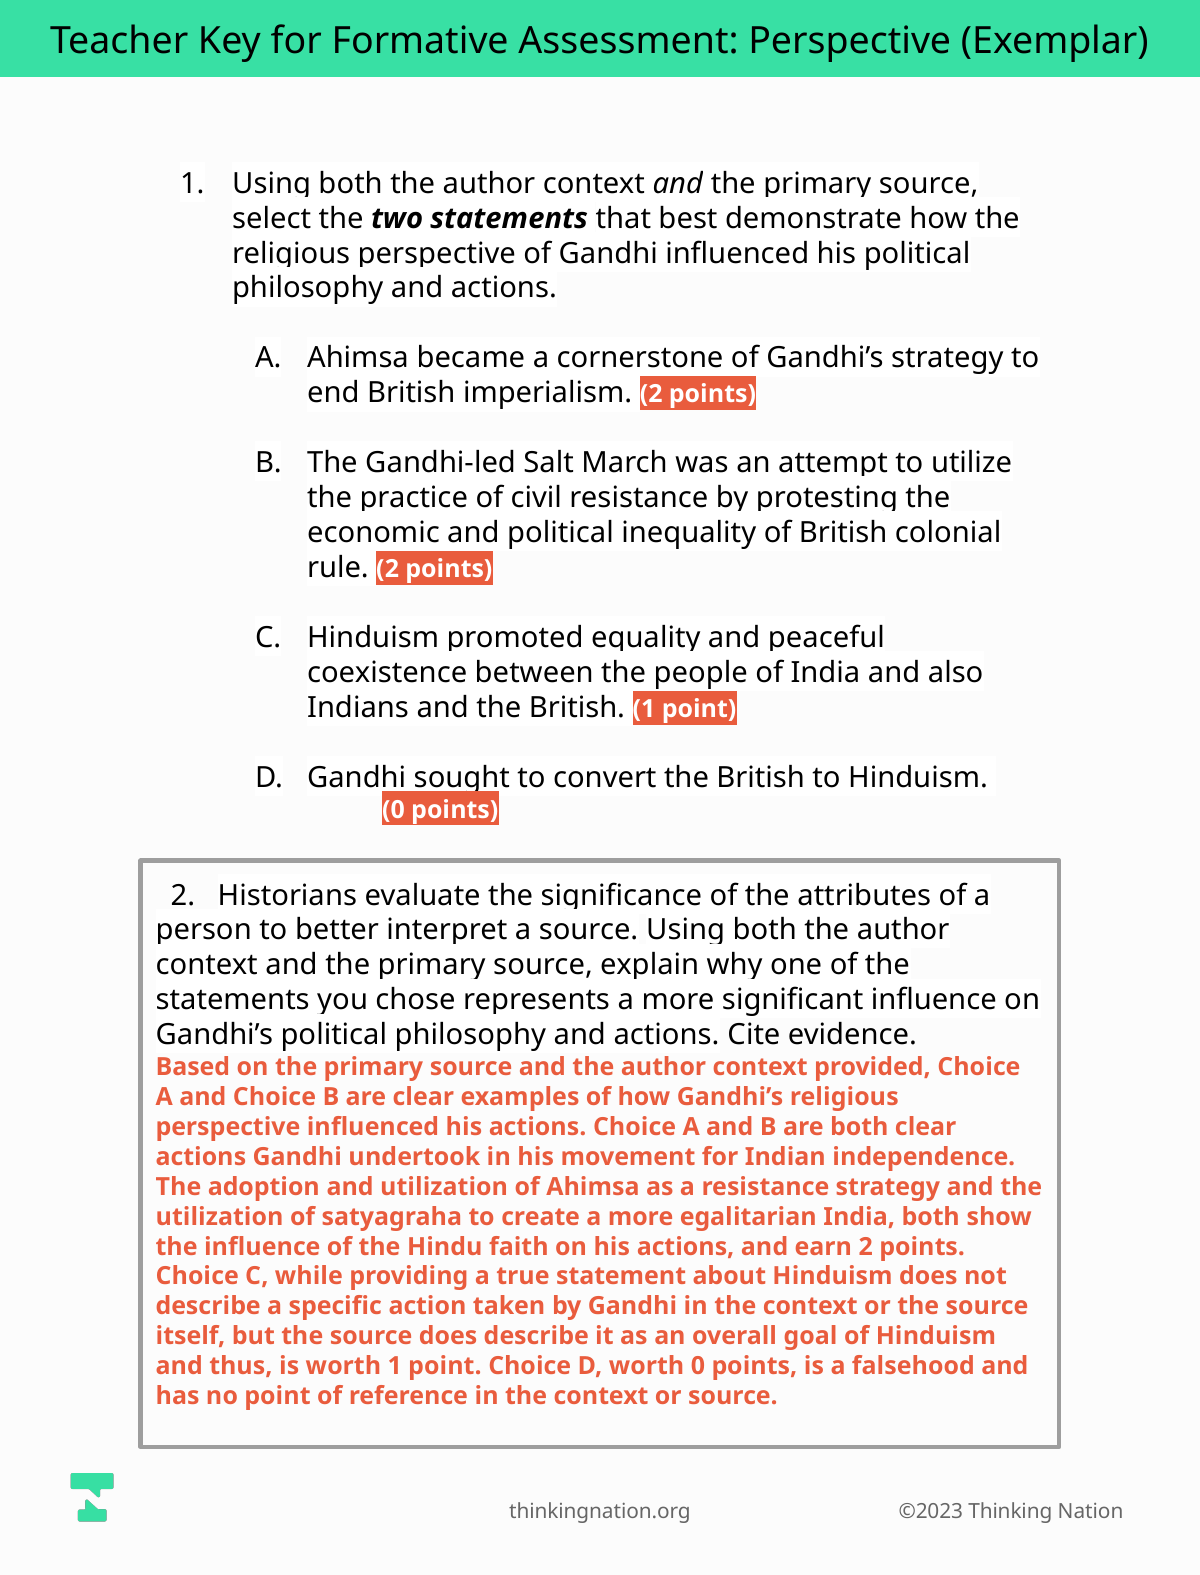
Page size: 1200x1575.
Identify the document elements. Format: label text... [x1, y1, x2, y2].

text_box Teacher Key for Formative Assessment: Perspective (Exemplar) [0, 0, 1200, 77]
text_box ©2023 Thinking Nation [854, 1483, 1139, 1532]
text_box thinkingnation.org [457, 1483, 742, 1532]
picture [58, 1463, 126, 1531]
text_box Using both the author context and the primary source, select the two statements that best demonstrate how the religious perspective of Gandhi influenced his political philosophy and actions. Ahimsa became a cornerstone of Gandhi’s strategy to end British imperialism. (2 points) The Gandhi-led Salt March was an attempt to utilize the practice of civil resistance by protesting the economic and political inequality of British colonial rule. (2 points) Hinduism promoted equality and peaceful coexistence between the people of India and also Indians and the British. (1 point) Gandhi sought to convert the British to Hinduism. (0 points) [142, 148, 1061, 736]
text_box 2. Historians evaluate the significance of the attributes of a person to better interpret a source. Using both the author context and the primary source, explain why one of the statements you chose represents a more significant influence on Gandhi’s political philosophy and actions. Cite evidence. Based on the primary source and the author context provided, Choice A and Choice B are clear examples of how Gandhi’s religious perspective influenced his actions. Choice A and B are both clear actions Gandhi undertook in his movement for Indian independence. The adoption and utilization of Ahimsa as a resistance strategy and the utilization of satyagraha to create a more egalitarian India, both show the influence of the Hindu faith on his actions, and earn 2 points. Choice C, while providing a true statement about Hinduism does not describe a specific action taken by Gandhi in the context or the source itself, but the source does describe it as an overall goal of Hinduism and thus, is worth 1 point. Choice D, worth 0 points, is a falsehood and has no point of reference in the context or source. [140, 860, 1060, 1447]
